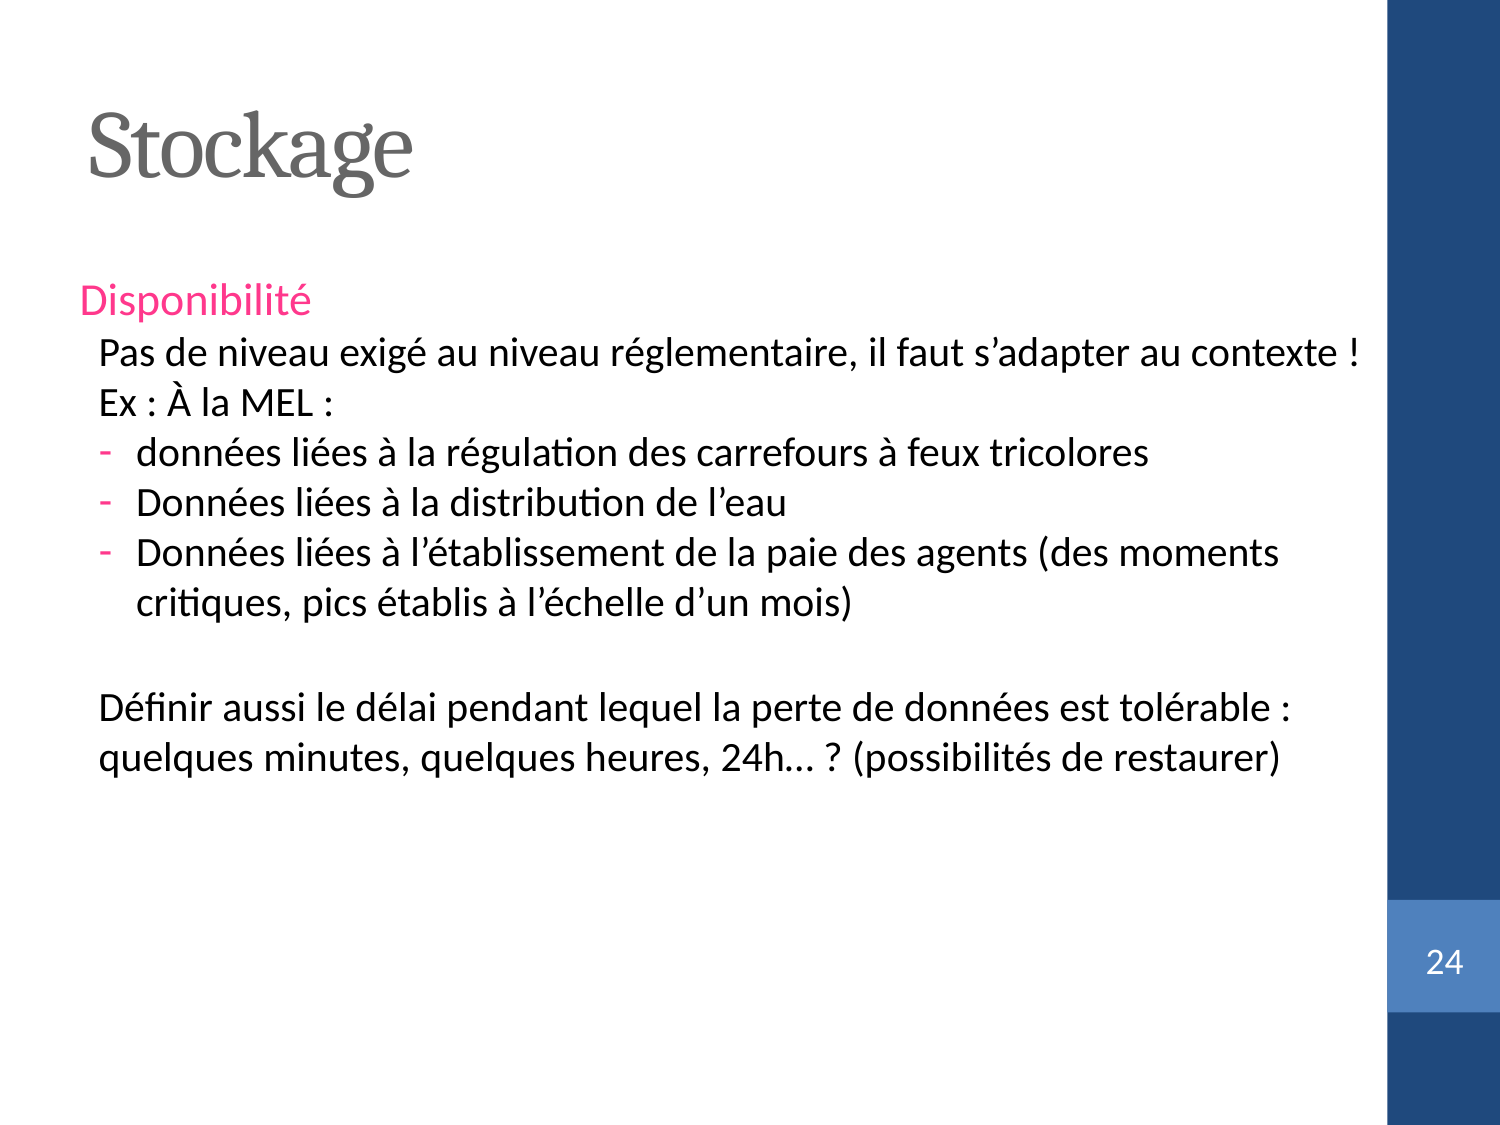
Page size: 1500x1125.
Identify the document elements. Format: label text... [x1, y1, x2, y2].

text_box Stockage [74, 45, 1325, 233]
text_box Disponibilité Pas de niveau exigé au niveau réglementaire, il faut s’adapter au contexte ! Ex : À la MEL : données liées à la régulation des carrefours à feux tricolores Données liées à la distribution de l’eau Données liées à l’établissement de la paie des agents (des moments critiques, pics établis à l’échelle d’un mois) Définir aussi le délai pendant lequel la perte de données est tolérable : quelques minutes, quelques heures, 24h… ? (possibilités de restaurer) [64, 262, 1388, 1094]
text_box <numéro> [1399, 926, 1490, 992]
